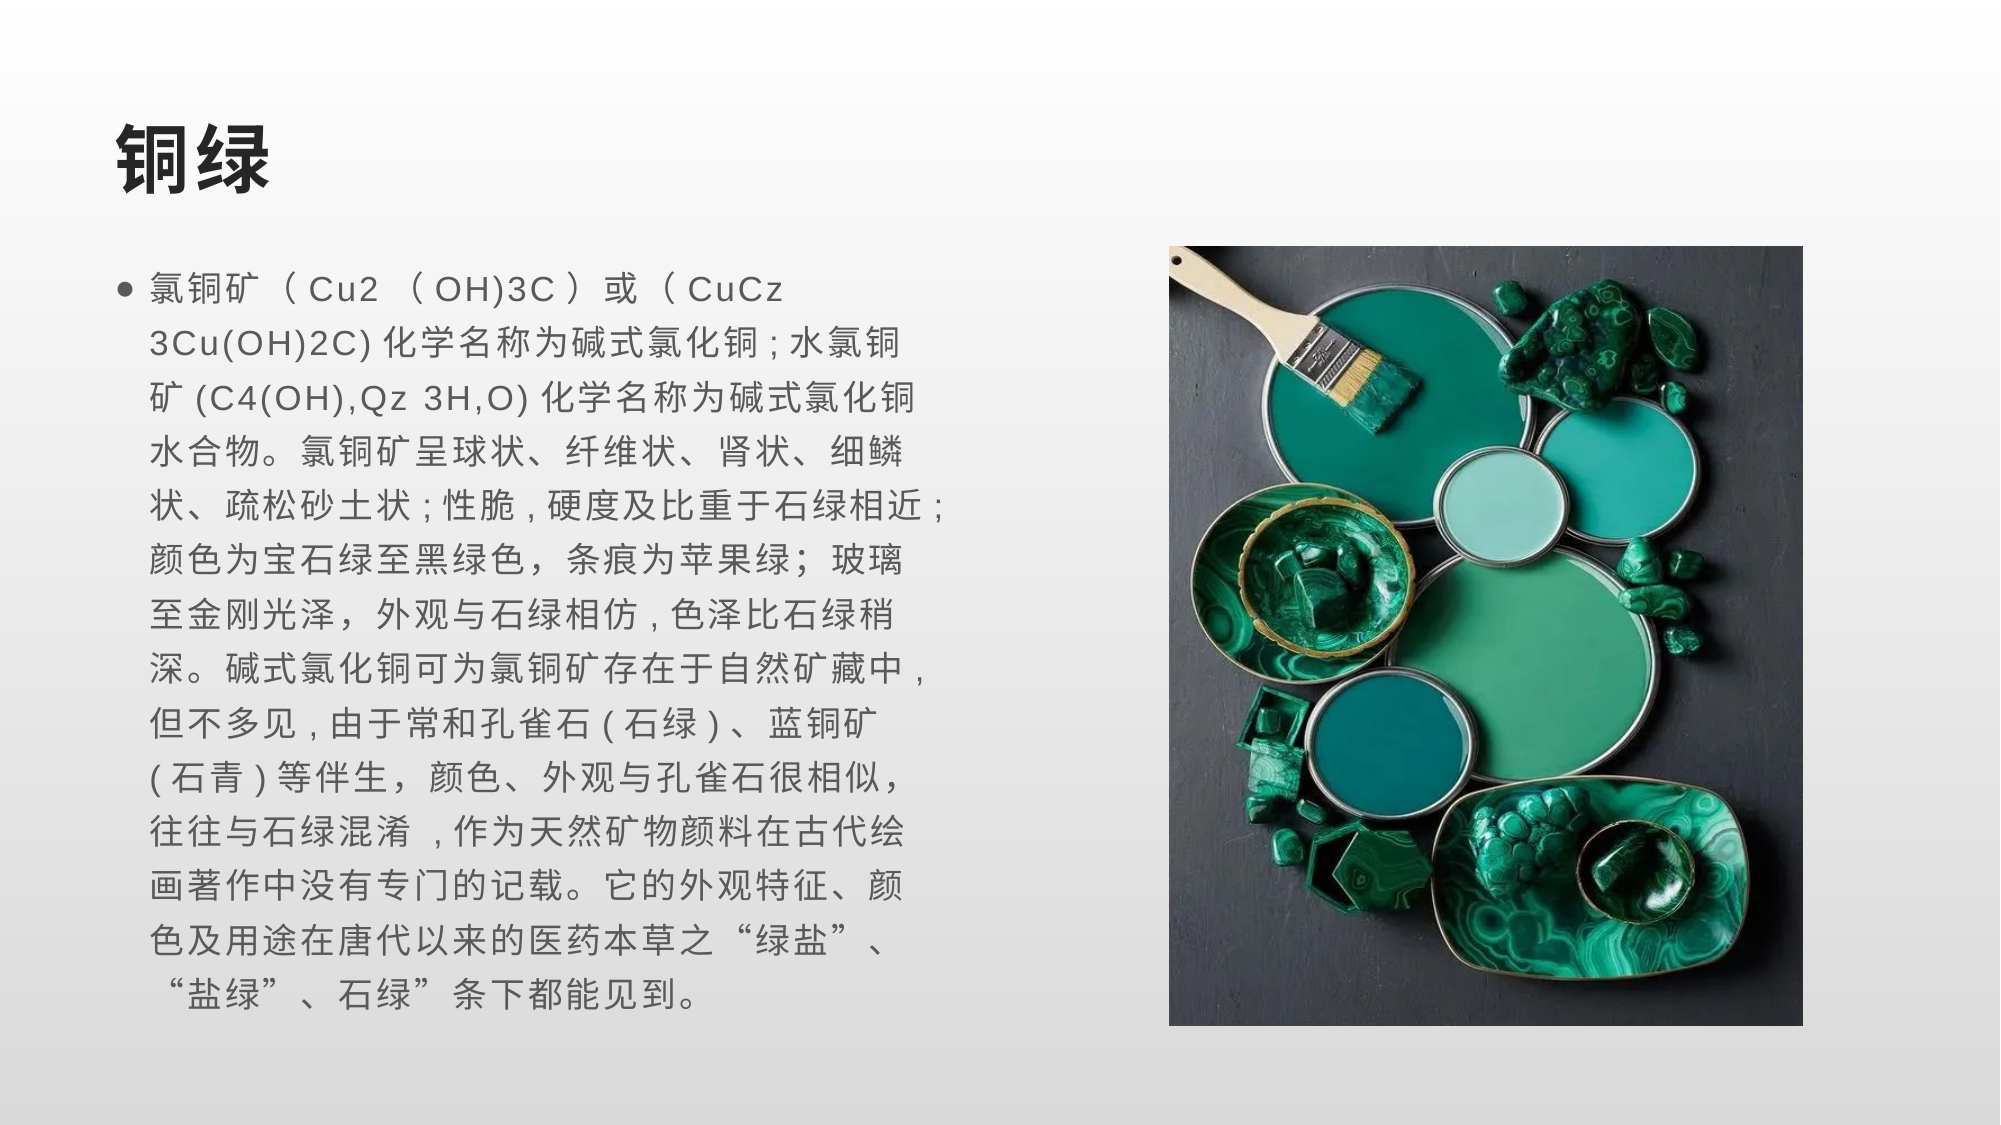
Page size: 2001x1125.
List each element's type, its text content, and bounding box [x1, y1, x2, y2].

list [1169, 246, 1803, 1026]
list 氯铜矿（Cu2（OH)3C）或（CuCz 3Cu(OH)2C)化学名称为碱式氯化铜;水氯铜矿(C4(OH),Qz 3H,O)化学名称为碱式氯化铜水合物。氯铜矿呈球状、纤维状、肾状、细鳞状、疏松砂土状;性脆,硬度及比重于石绿相近;颜色为宝石绿至黑绿色，条痕为苹果绿；玻璃至金刚光泽，外观与石绿相仿,色泽比石绿稍深。碱式氯化铜可为氯铜矿存在于自然矿藏中,但不多见,由于常和孔雀石(石绿)、蓝铜矿(石青)等伴生，颜色、外观与孔雀石很相似，往往与石绿混淆 ,作为天然矿物颜料在古代绘画著作中没有专门的记载。它的外观特征、颜色及用途在唐代以来的医药本草之“绿盐”、“盐绿”、石绿”条下都能见到。 [99, 246, 949, 1026]
title 铜绿 [99, 99, 1900, 216]
